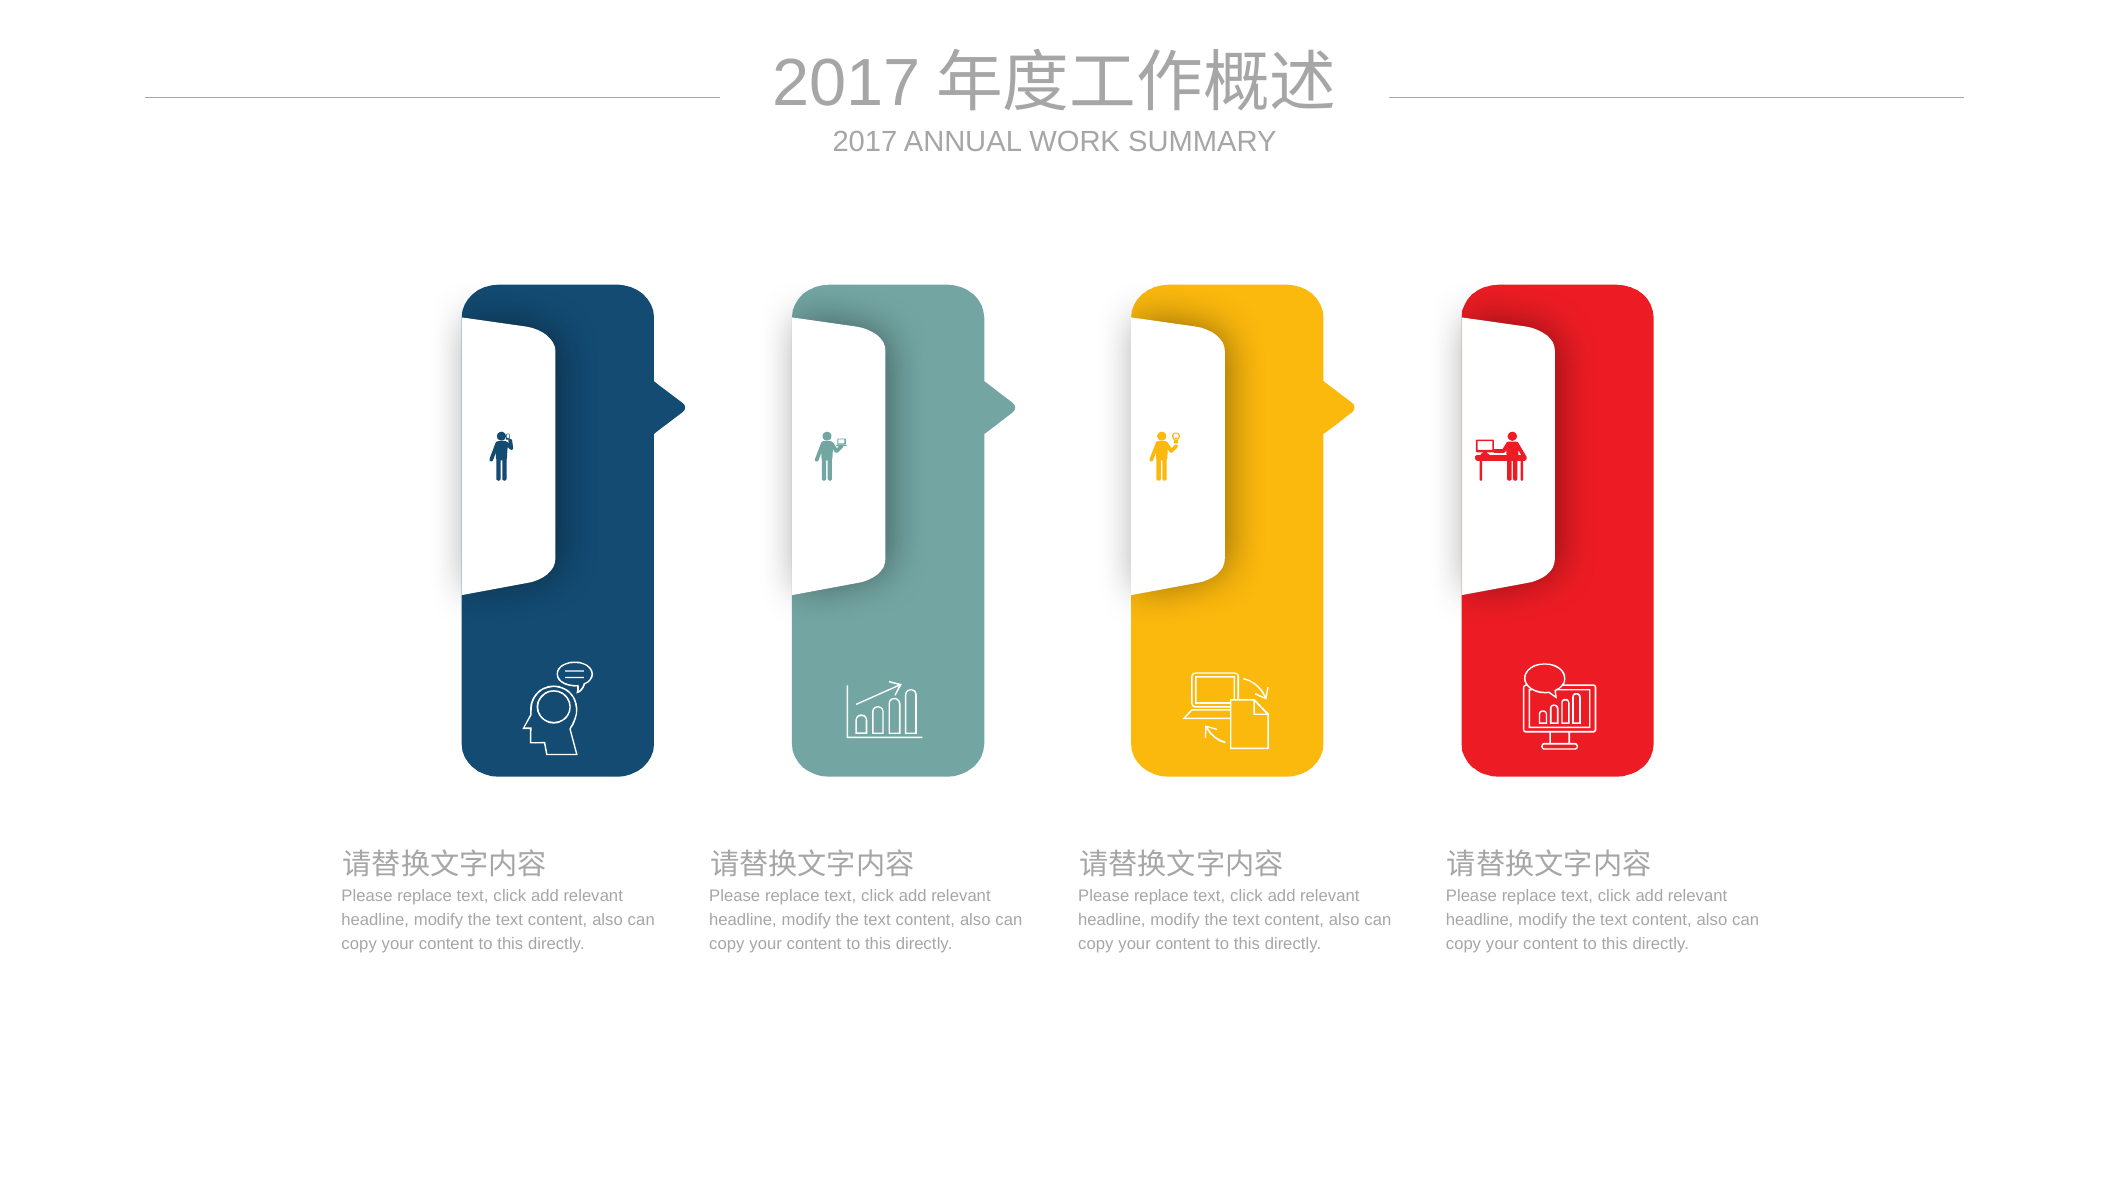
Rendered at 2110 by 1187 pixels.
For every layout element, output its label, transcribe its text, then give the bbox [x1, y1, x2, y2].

text_box [791, 284, 1016, 661]
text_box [1131, 317, 1225, 596]
text_box [1131, 284, 1355, 661]
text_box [461, 317, 556, 596]
text_box Please replace text, click add relevant headline, modify the text content, also can copy your content to this directly. [1063, 873, 1414, 960]
text_box Please replace text, click add relevant headline, modify the text content, also can copy your content to this directly. [326, 873, 677, 960]
text_box 2017年度工作概述 [730, 38, 1379, 96]
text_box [522, 661, 1597, 756]
text_box 请替换文字内容 [1064, 831, 1299, 888]
text_box 请替换文字内容 [327, 831, 563, 888]
text_box 请替换文字内容 [695, 831, 930, 888]
text_box Please replace text, click add relevant headline, modify the text content, also can copy your content to this directly. [694, 873, 1045, 960]
text_box Please replace text, click add relevant headline, modify the text content, also can copy your content to this directly. [1431, 873, 1782, 960]
text_box 2017 ANNUAL WORK SUMMARY [824, 122, 1285, 158]
text_box 2017年度工作概述 [730, 98, 1379, 119]
text_box [794, 756, 982, 777]
text_box [461, 284, 686, 777]
text_box 请替换文字内容 [1432, 831, 1667, 888]
text_box [1133, 756, 1321, 777]
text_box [791, 317, 886, 596]
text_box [1461, 317, 1555, 596]
text_box [1461, 284, 1654, 777]
